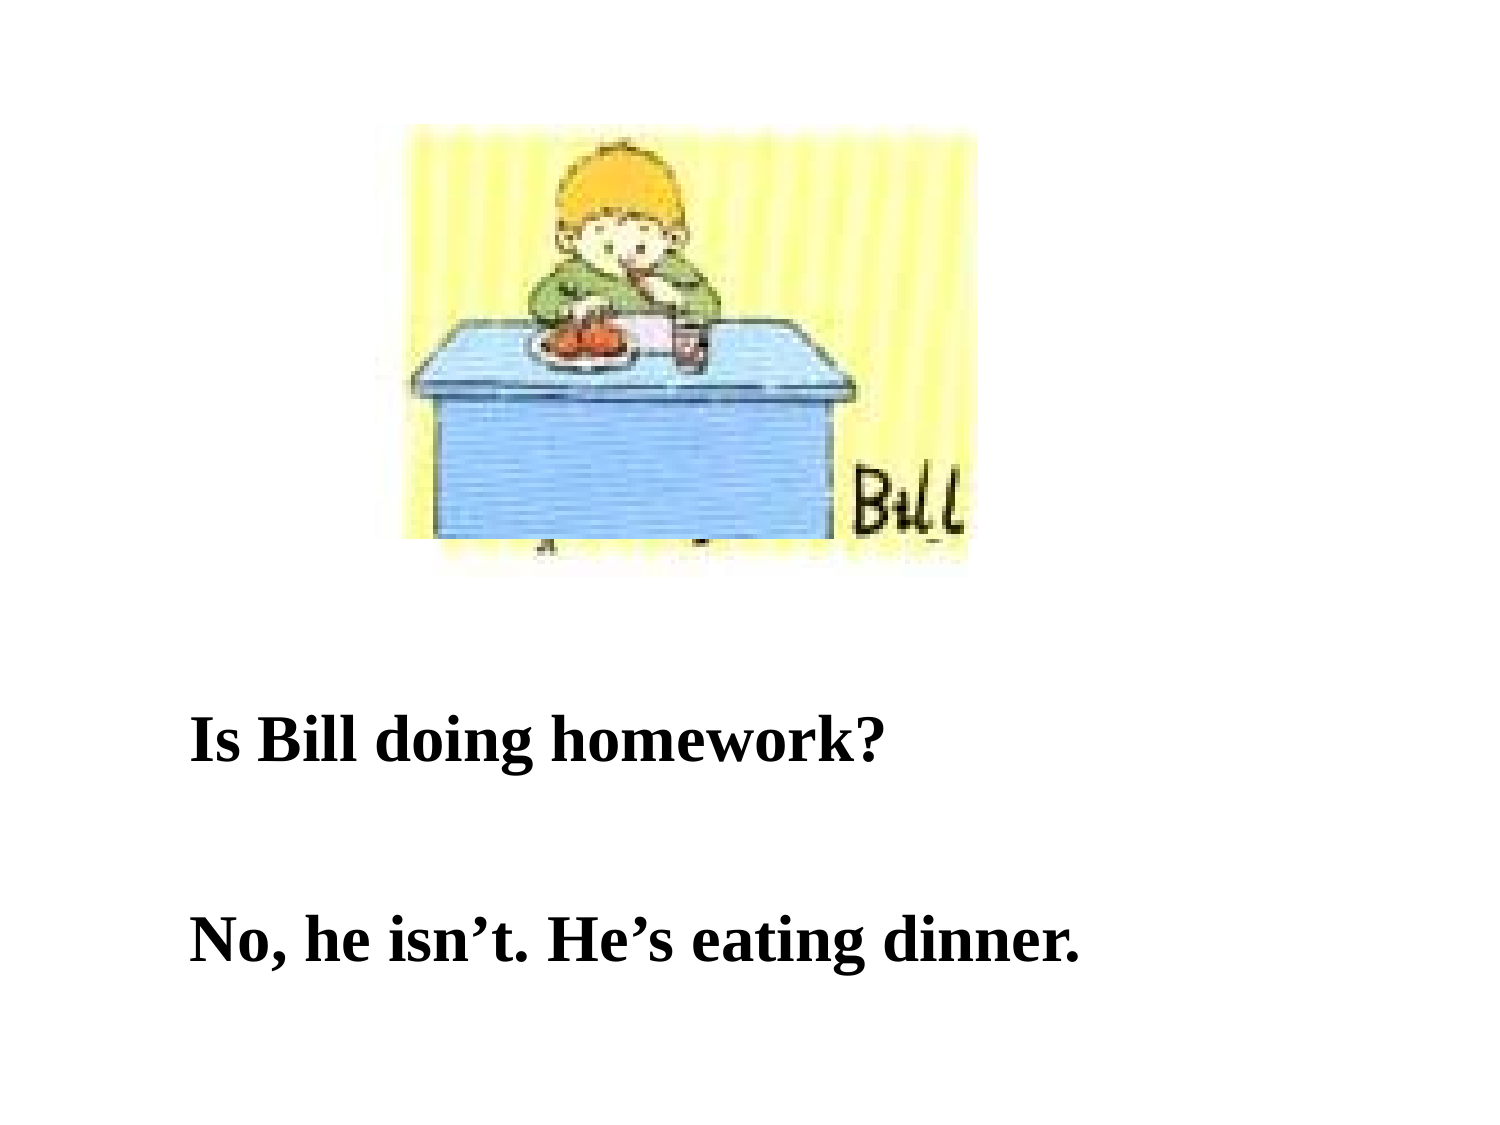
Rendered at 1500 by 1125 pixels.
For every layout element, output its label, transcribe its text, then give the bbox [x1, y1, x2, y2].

text_box No, he isn’t. He’s eating dinner. [174, 887, 1321, 983]
picture [374, 124, 978, 577]
text_box Is Bill doing homework? [174, 687, 904, 783]
